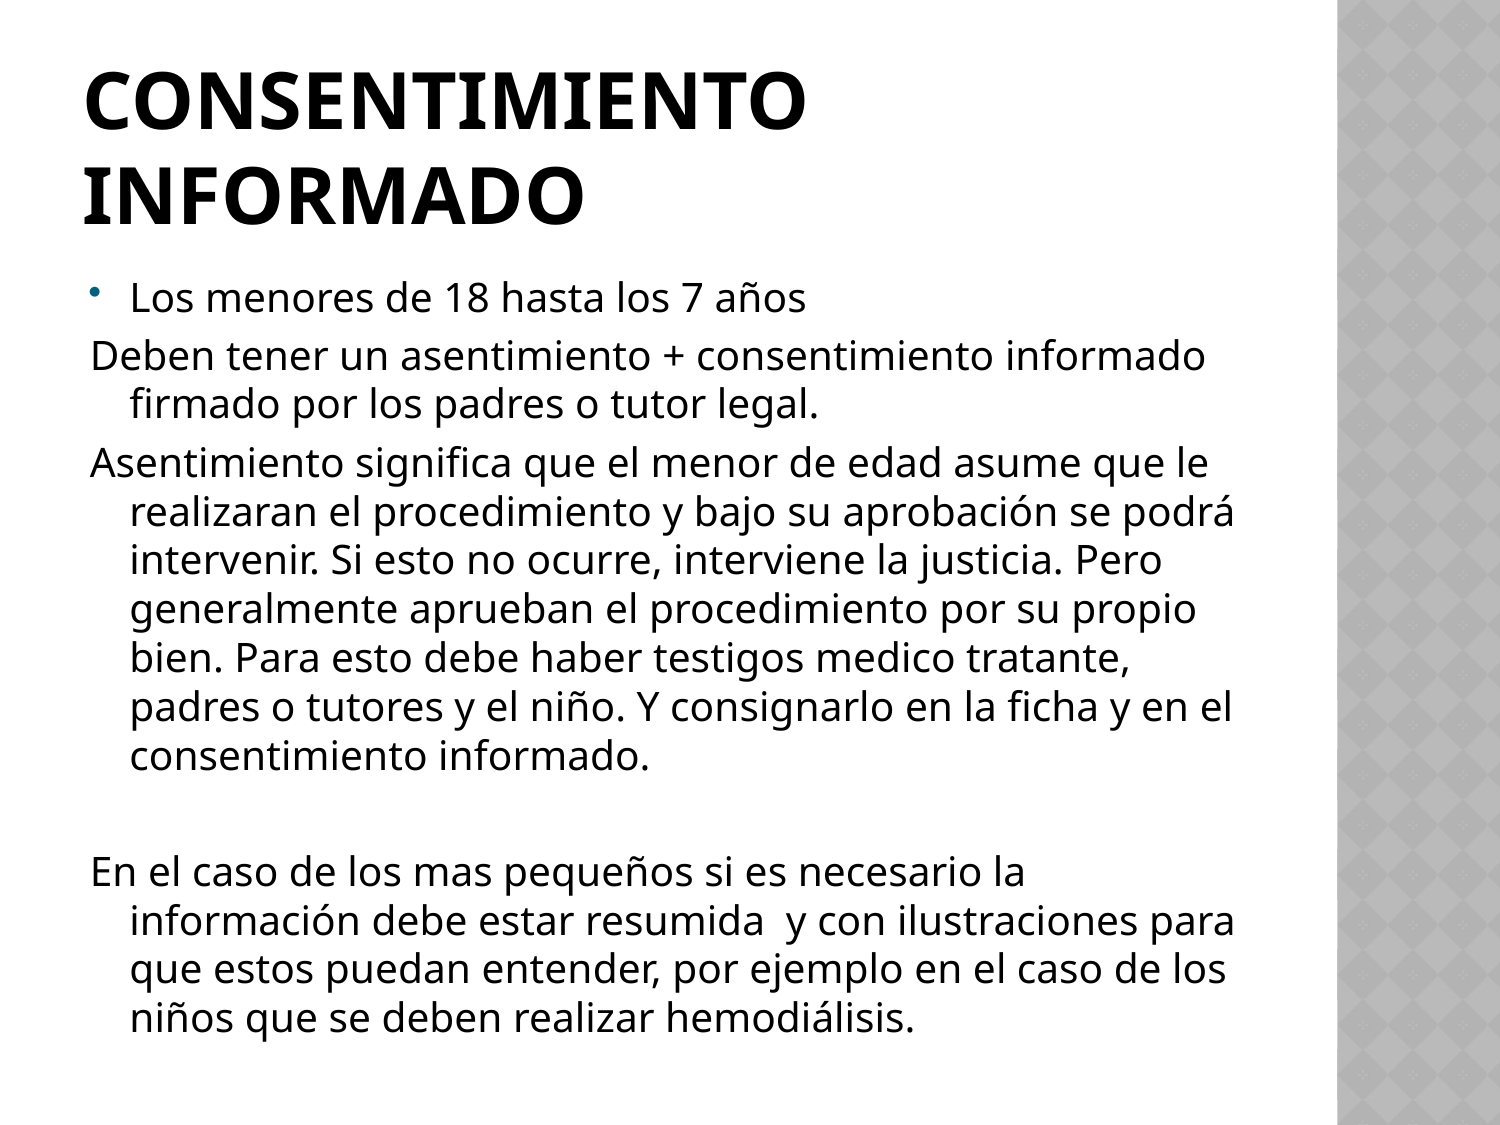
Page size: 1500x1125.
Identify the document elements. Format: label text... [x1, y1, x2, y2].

title Consentimiento informado [75, 52, 1263, 240]
list Los menores de 18 hasta los 7 años Deben tener un asentimiento + consentimiento informado firmado por los padres o tutor legal. Asentimiento significa que el menor de edad asume que le realizaran el procedimiento y bajo su aprobación se podrá intervenir. Si esto no ocurre, interviene la justicia. Pero generalmente aprueban el procedimiento por su propio bien. Para esto debe haber testigos medico tratante, padres o tutores y el niño. Y consignarlo en la ficha y en el consentimiento informado. En el caso de los mas pequeños si es necesario la información debe estar resumida y con ilustraciones para que estos puedan entender, por ejemplo en el caso de los niños que se deben realizar hemodiálisis. [75, 264, 1263, 1059]
